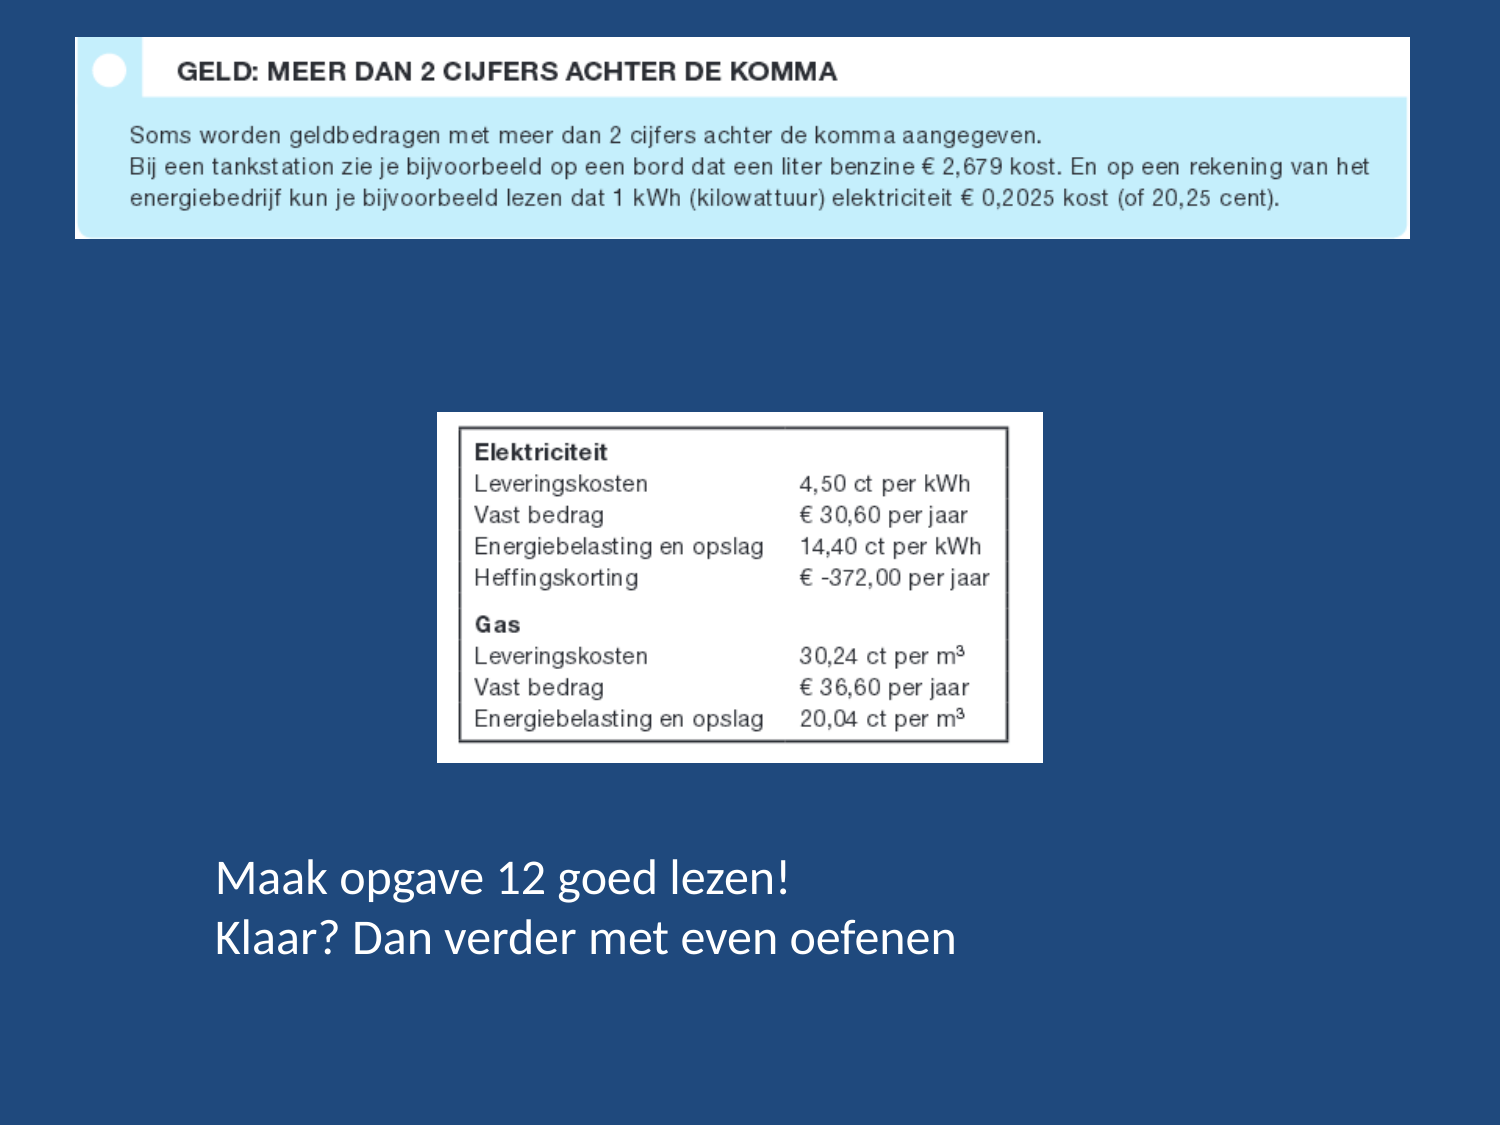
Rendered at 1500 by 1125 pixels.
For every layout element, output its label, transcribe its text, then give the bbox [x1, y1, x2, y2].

text_box Maak opgave 12 goed lezen! Klaar? Dan verder met even oefenen [200, 837, 1200, 973]
picture [74, 37, 1410, 240]
picture [437, 412, 1043, 763]
